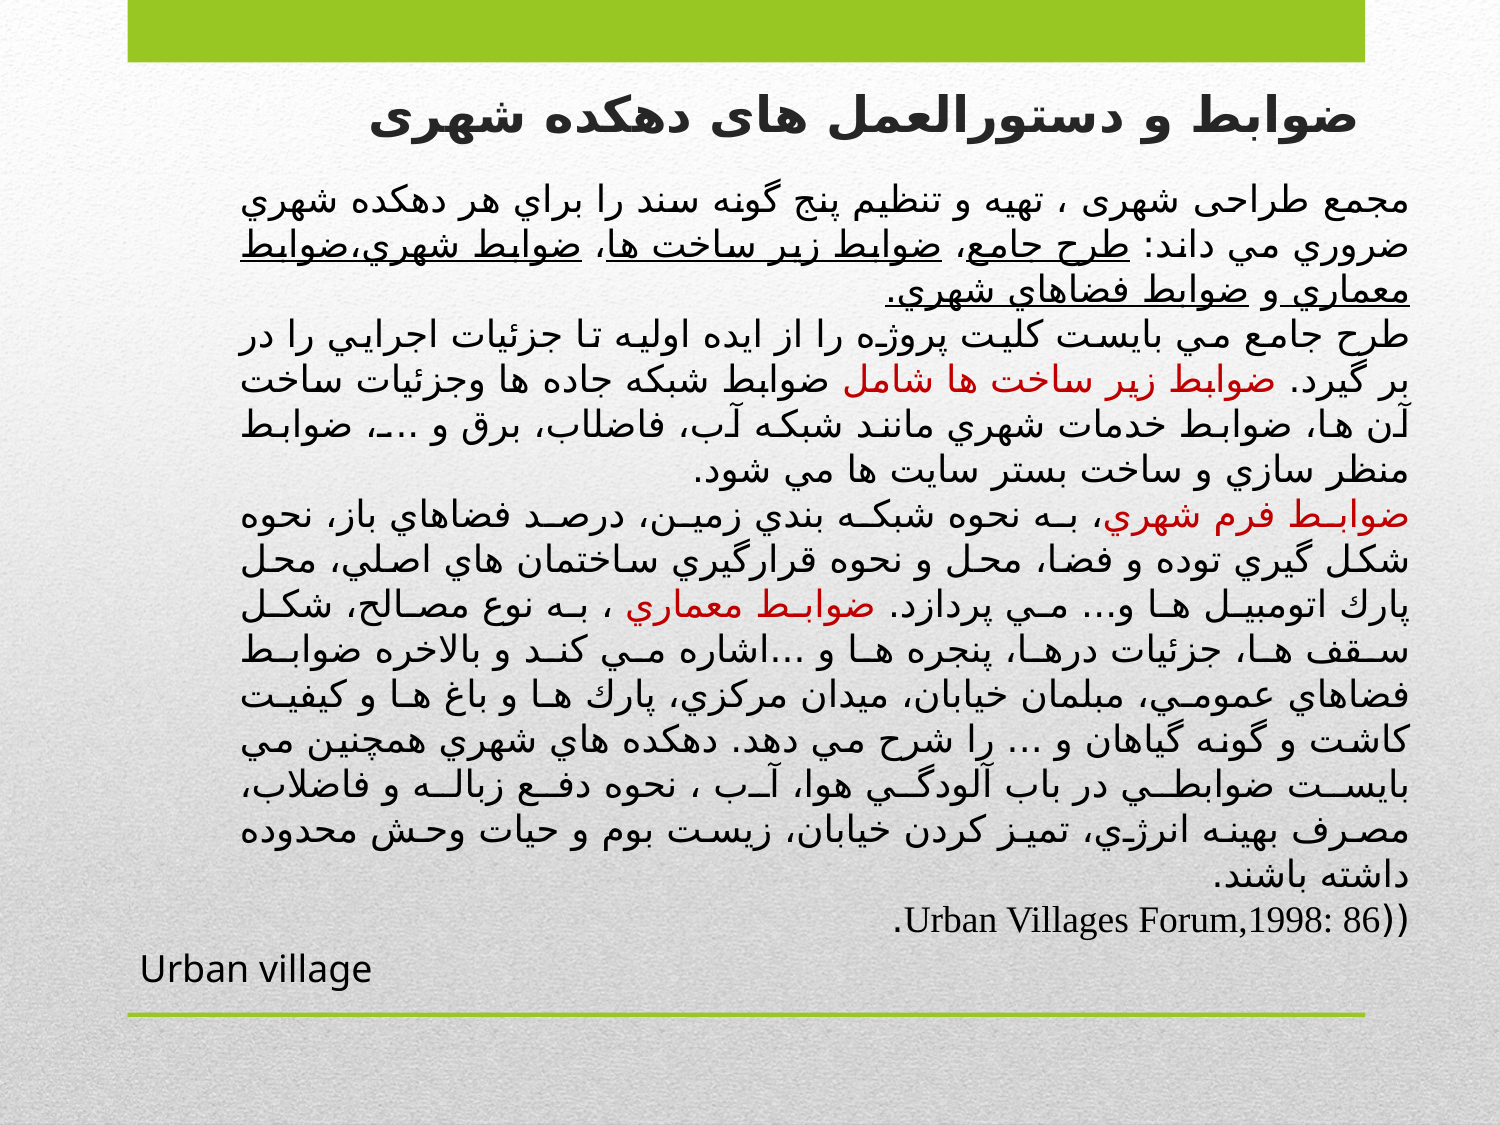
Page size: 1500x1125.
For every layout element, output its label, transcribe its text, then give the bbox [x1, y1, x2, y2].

text_box Urban village [124, 937, 398, 998]
picture [0, 0, 1500, 1125]
text_box مجمع طراحی شهری ، تهيه و تنظيم پنج گونه سند را براي هر دهكده شهري ضروري مي داند: طرح جامع، ضوابط زير ساخت ها، ضوابط شهري،ضوابط معماري و ضوابط فضاهاي شهري. طرح جامع مي بايست كليت پروژه را از ايده اوليه تا جزئيات اجرايي را در بر گيرد. ضوابط زير ساخت ها شامل ضوابط شبكه جاده ها وجزئيات ساخت آن ها، ضوابط خدمات شهري مانند شبكه آب، فاضلاب، برق و ...، ضوابط منظر سازي و ساخت بستر سايت ها مي شود. ضوابط فرم شهري، به نحوه شبكه بندي زمين، درصد فضاهاي باز، نحوه شكل گيري توده و فضا، محل و نحوه قرارگيري ساختمان هاي اصلي، محل پارك اتومبيل ها و... مي پردازد. ضوابط معماري ، به نوع مصالح، شكل سقف ها، جزئيات درها، پنجره ها و ...اشاره مي كند و بالاخره ضوابط فضاهاي عمومي، مبلمان خيابان، ميدان مركزي، پارك ها و باغ ها و كيفيت كاشت و گونه گياهان و ... را شرح مي دهد. دهكده هاي شهري همچنين مي بايست ضوابطي در باب آلودگي هوا، آب ، نحوه دفع زباله و فاضلاب، مصرف بهينه انرژي، تميز كردن خيابان، زيست بوم و حيات وحش محدوده داشته باشند. ((Urban Villages Forum,1998: 86. [224, 174, 1425, 638]
title ضوابط و دستورالعمل های دهکده شهری [262, 50, 1375, 150]
